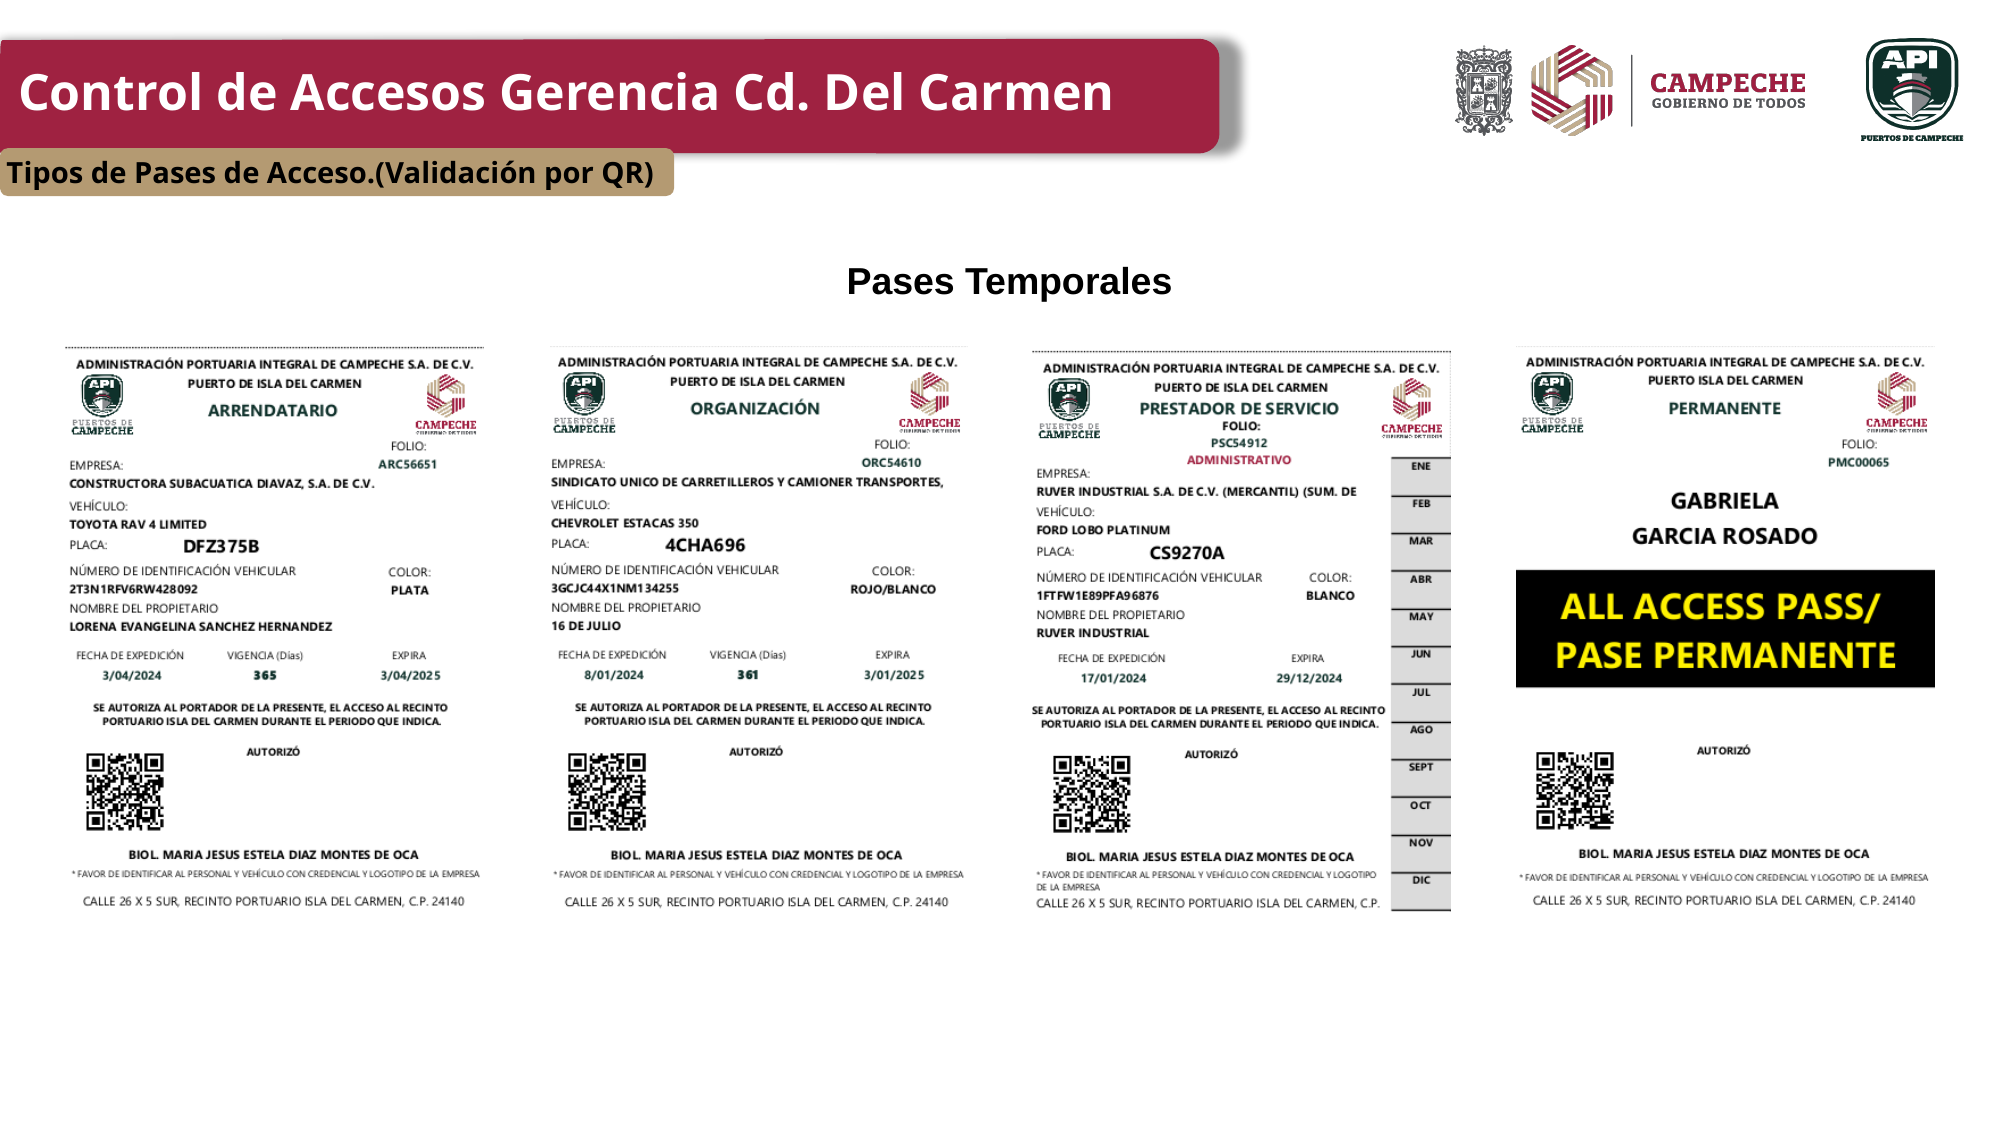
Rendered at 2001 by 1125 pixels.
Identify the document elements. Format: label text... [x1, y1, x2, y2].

picture [548, 346, 968, 913]
list Control de Accesos Gerencia Cd. Del Carmen [3, 46, 1204, 142]
picture [1515, 346, 1936, 908]
text_box Pases Temporales [831, 250, 1188, 310]
text_box Tipos de Pases de Acceso.(Validación por QR) [0, 148, 675, 197]
picture [64, 346, 485, 910]
picture [1455, 45, 1805, 136]
picture [1032, 349, 1452, 913]
picture [1861, 38, 1964, 141]
